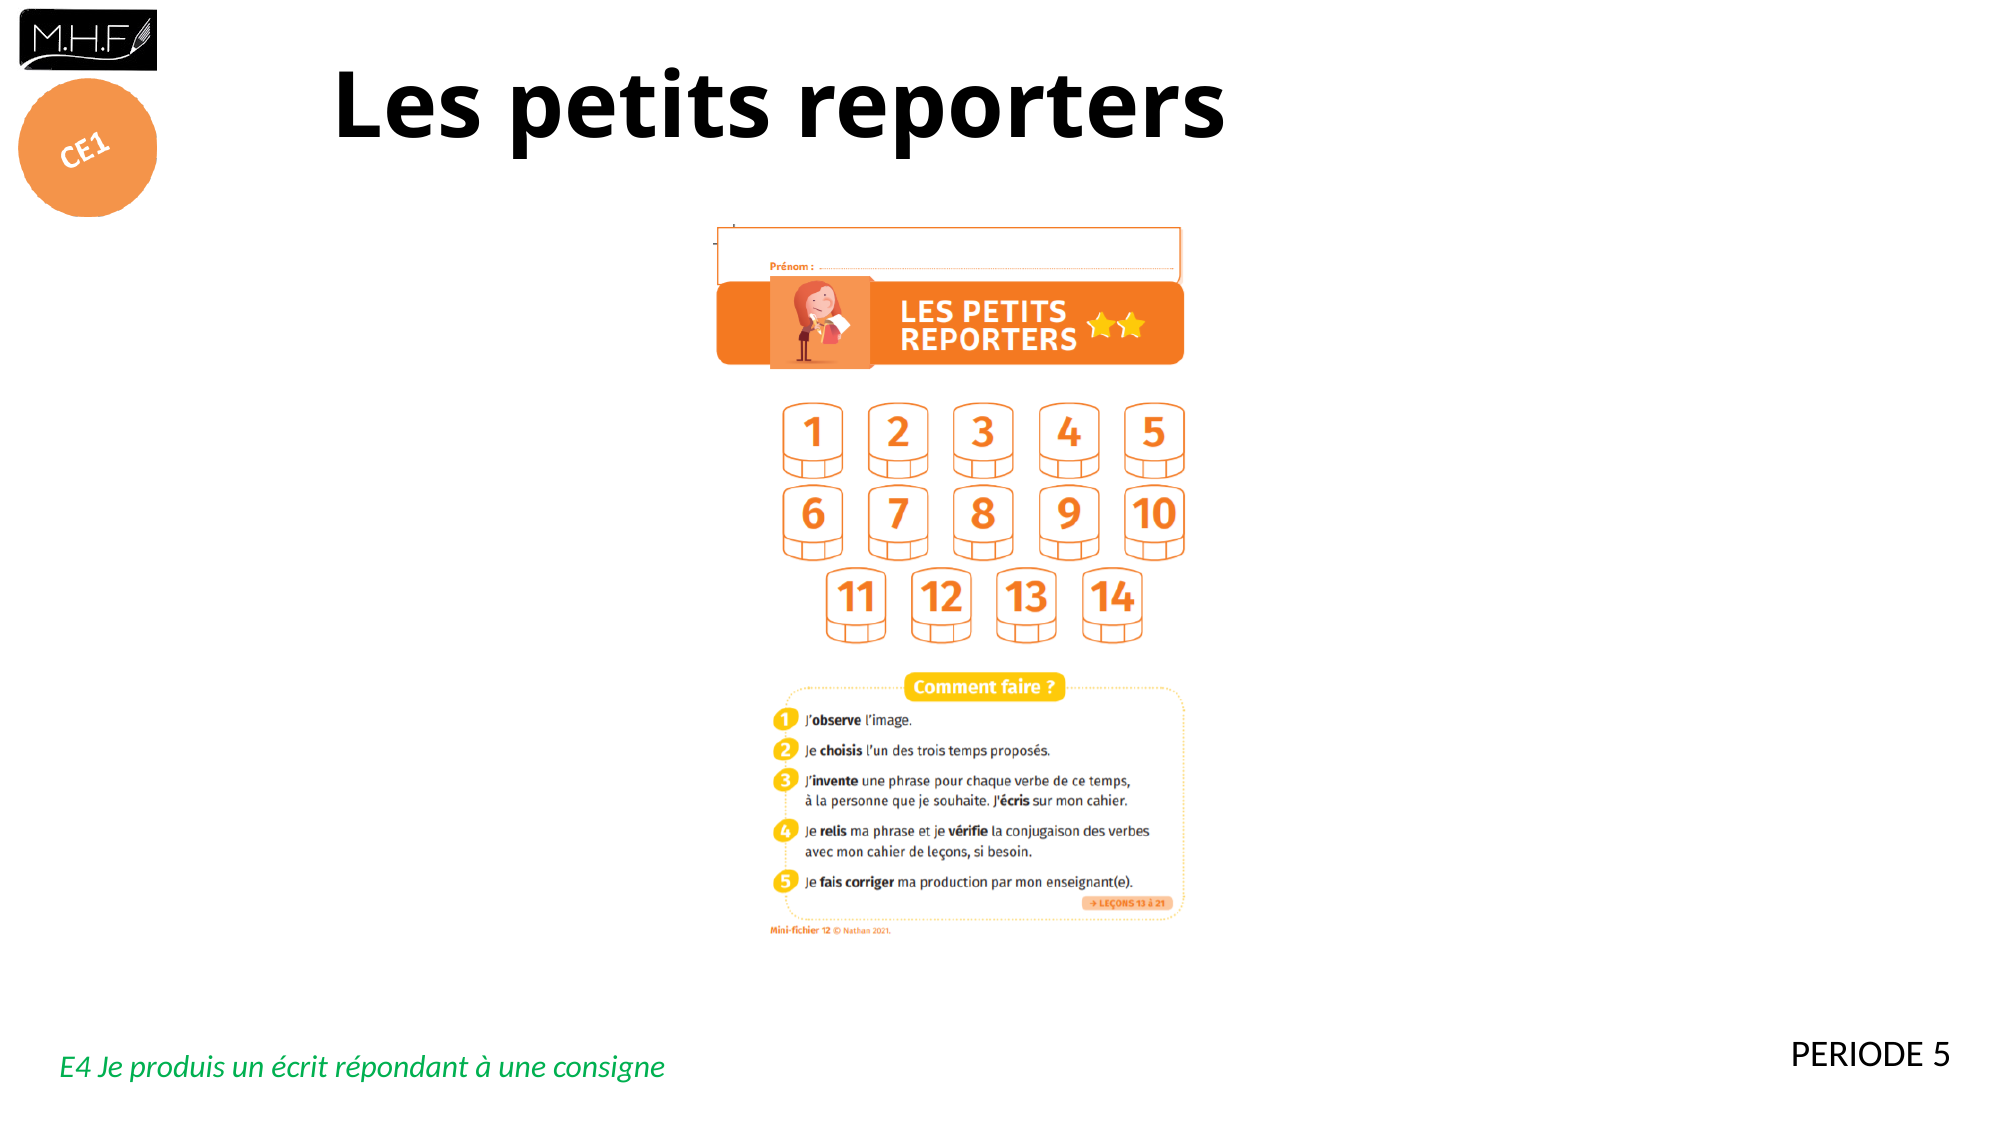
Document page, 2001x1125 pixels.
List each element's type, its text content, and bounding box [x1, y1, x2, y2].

text_box E4 Je produis un écrit répondant à une consigne [44, 1038, 1346, 1092]
title Les petits reporters [316, 0, 1863, 218]
picture [18, 78, 157, 218]
picture [16, 7, 157, 74]
picture [713, 224, 1203, 946]
text_box PERIODE 5 [1362, 1021, 1967, 1082]
